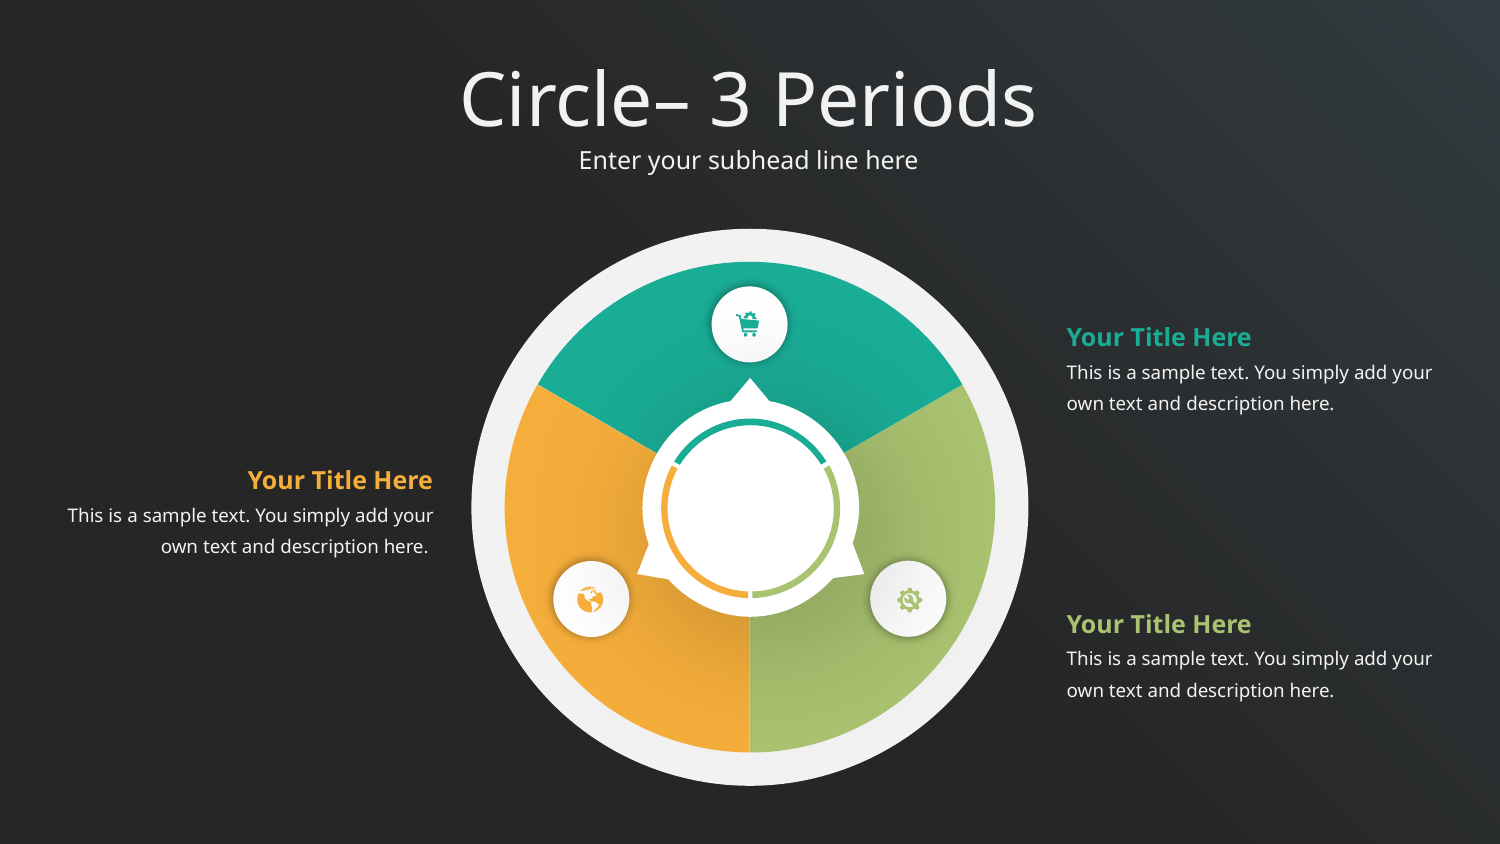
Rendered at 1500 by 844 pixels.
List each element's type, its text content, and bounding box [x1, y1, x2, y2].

text_box Your Title Here This is a sample text. You simply add your own text and description here. [63, 452, 426, 558]
title Circle– 3 Periods [62, 55, 1436, 138]
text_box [735, 311, 760, 337]
list Enter your subhead line here [62, 144, 1436, 174]
text_box Your Title Here This is a sample text. You simply add your own text and description here. [1074, 596, 1437, 701]
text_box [576, 586, 604, 613]
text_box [431, 188, 1069, 826]
text_box Your Title Here This is a sample text. You simply add your own text and description here. [1074, 309, 1437, 415]
